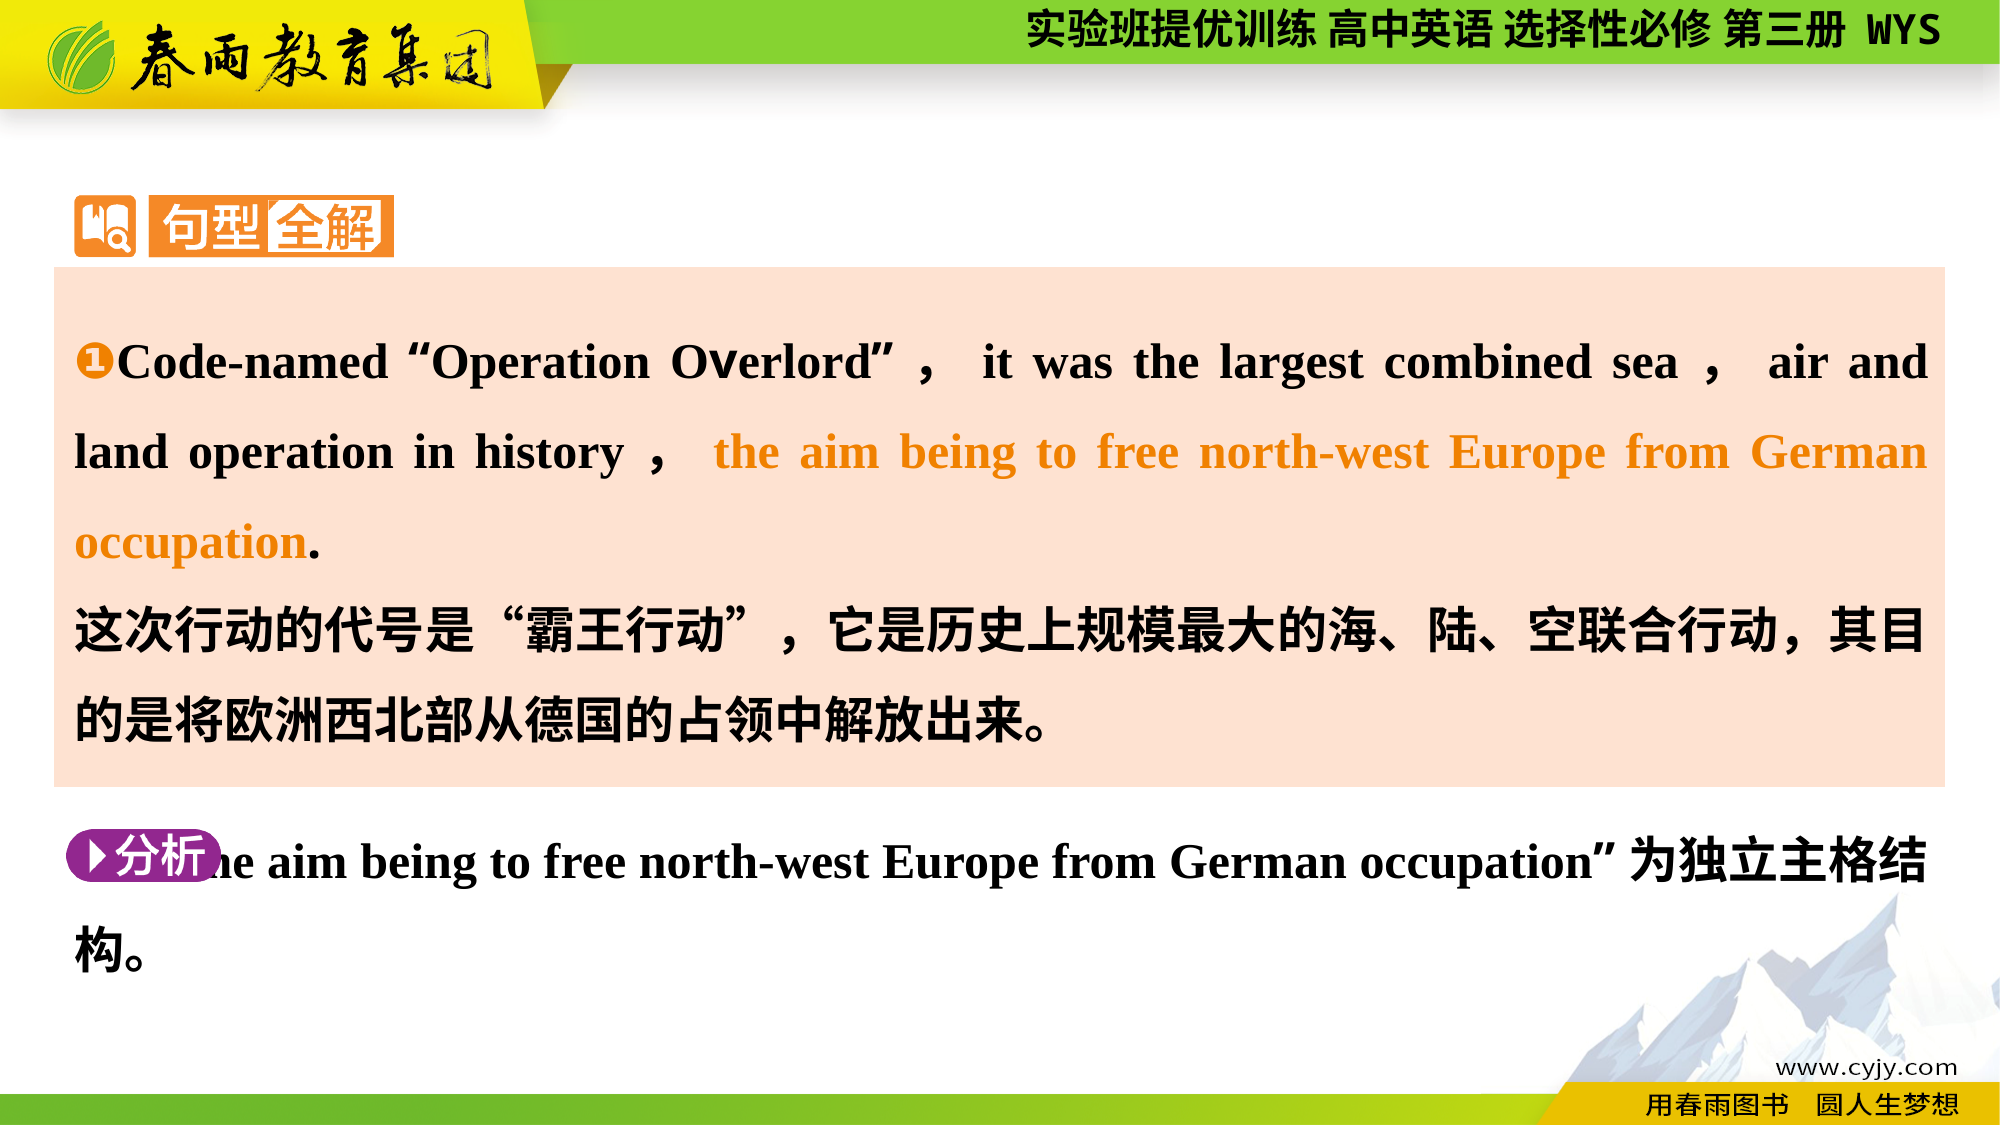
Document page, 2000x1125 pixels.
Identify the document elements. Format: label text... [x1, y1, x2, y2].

text_box “the aim being to free north-west Europe from German occupation”为独立主格结构。 [59, 798, 1944, 986]
picture [0, 0, 2000, 1125]
